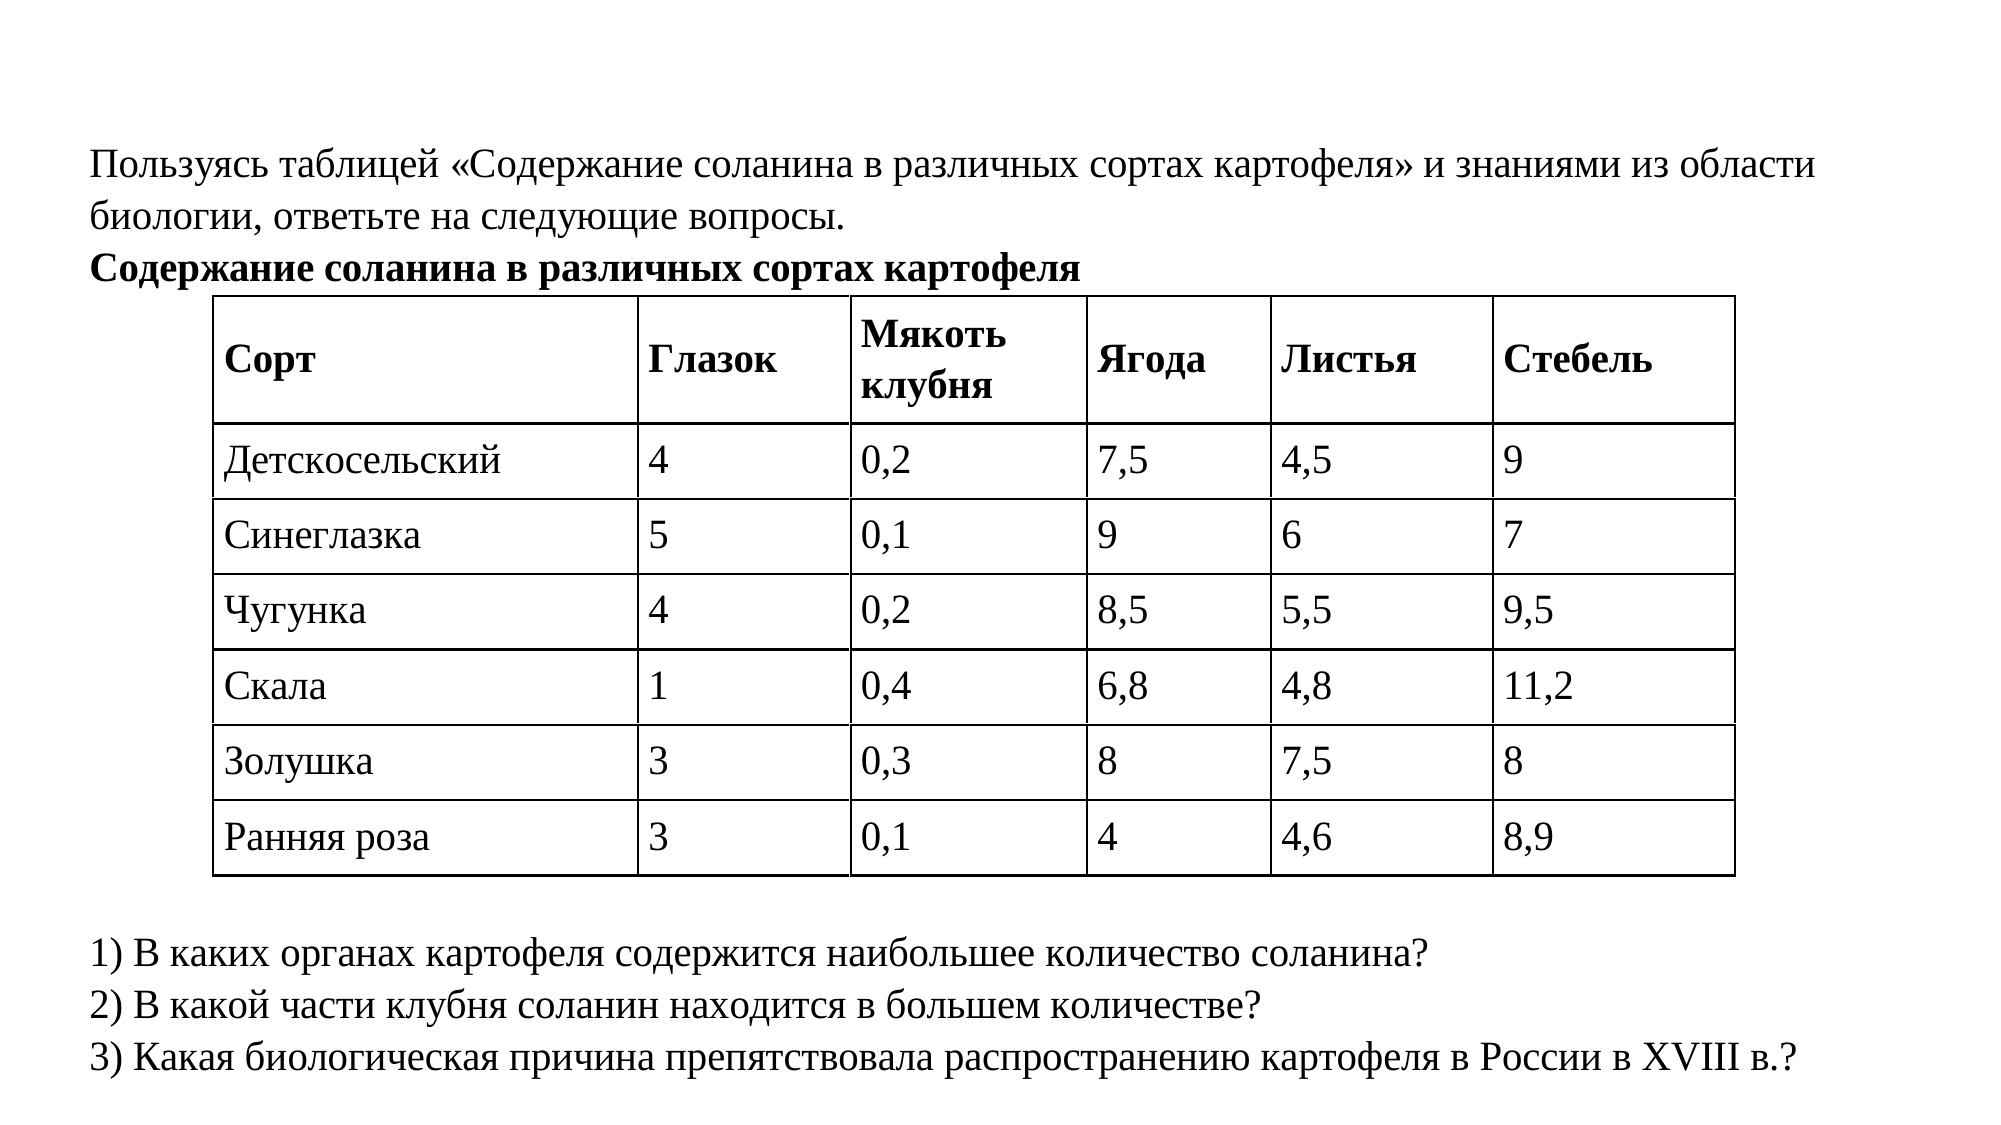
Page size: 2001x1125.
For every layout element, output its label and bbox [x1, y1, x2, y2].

picture [89, 136, 1870, 1085]
